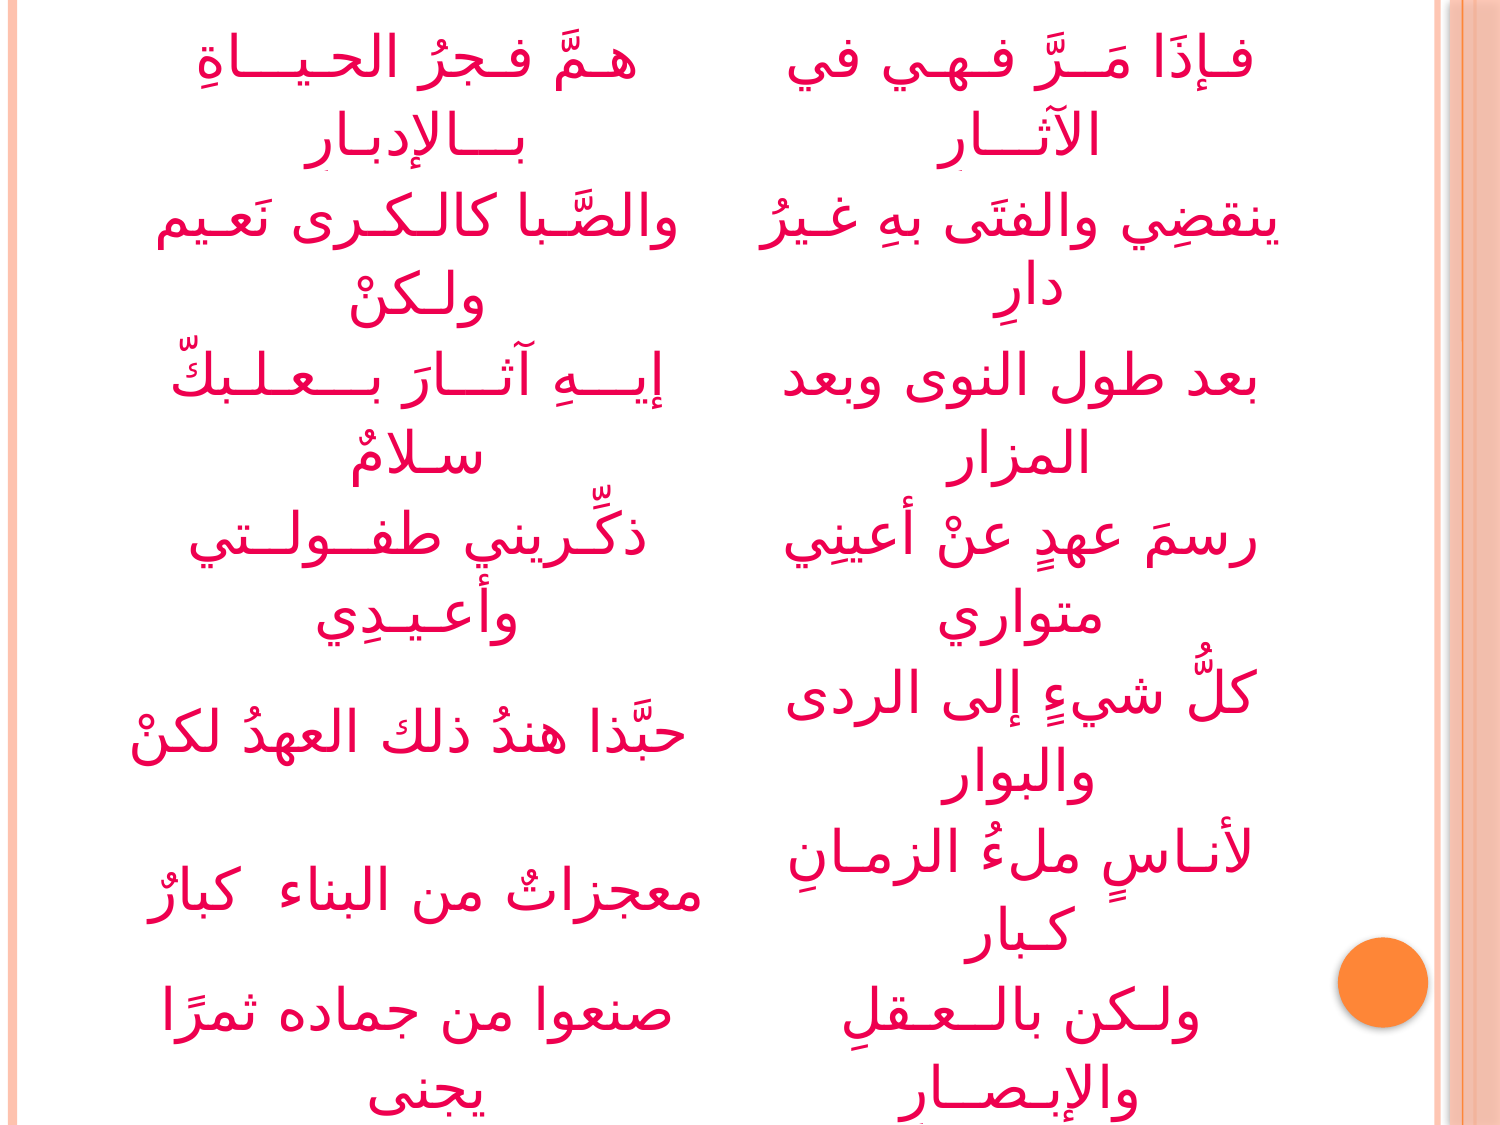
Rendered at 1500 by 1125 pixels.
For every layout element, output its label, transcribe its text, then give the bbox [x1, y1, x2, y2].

table_cell إيـــهِ آثـــارَ بـــعـلـبكّ سـلامٌ [112, 330, 723, 488]
table_cell حبَّذا هندُ ذلك العهدُ لكنْ [112, 647, 723, 806]
table_cell لأنـاسٍ ملءُ الزمـانِ كـبارِ [723, 806, 1319, 965]
table_cell ينقضِي والفتَى بهِ غـيرُ دارِ [723, 171, 1319, 330]
table_cell ذكِّـريني طفــولــتي وأعـيـدِي [112, 488, 723, 647]
table_cell ولـكن بالــعـقلِ والإبـصــارِ [723, 965, 1319, 1124]
table_header فـإذَا مَــرَّ فـهـي في الآثـــارِ [723, 12, 1319, 171]
table_cell صنعوا من جماده ثمرًا يجنى [112, 965, 723, 1124]
table_cell معجزاتٌ من البناء كبارٌ [112, 806, 723, 965]
table_cell بعد طول النوى وبعد المزارِ [723, 330, 1319, 488]
table_header هـمَّ فـجرُ الحـيـــاةِ بـــالإدبـارِ [112, 12, 723, 171]
table_cell والصَّـبا كالـكـرى نَعـيم ولـكنْ [112, 171, 723, 330]
table_cell كلُّ شيءٍ إلى الردى والبوارِ [723, 647, 1319, 806]
table_cell رسمَ عهدٍ عنْ أعينِي متواري [723, 488, 1319, 647]
